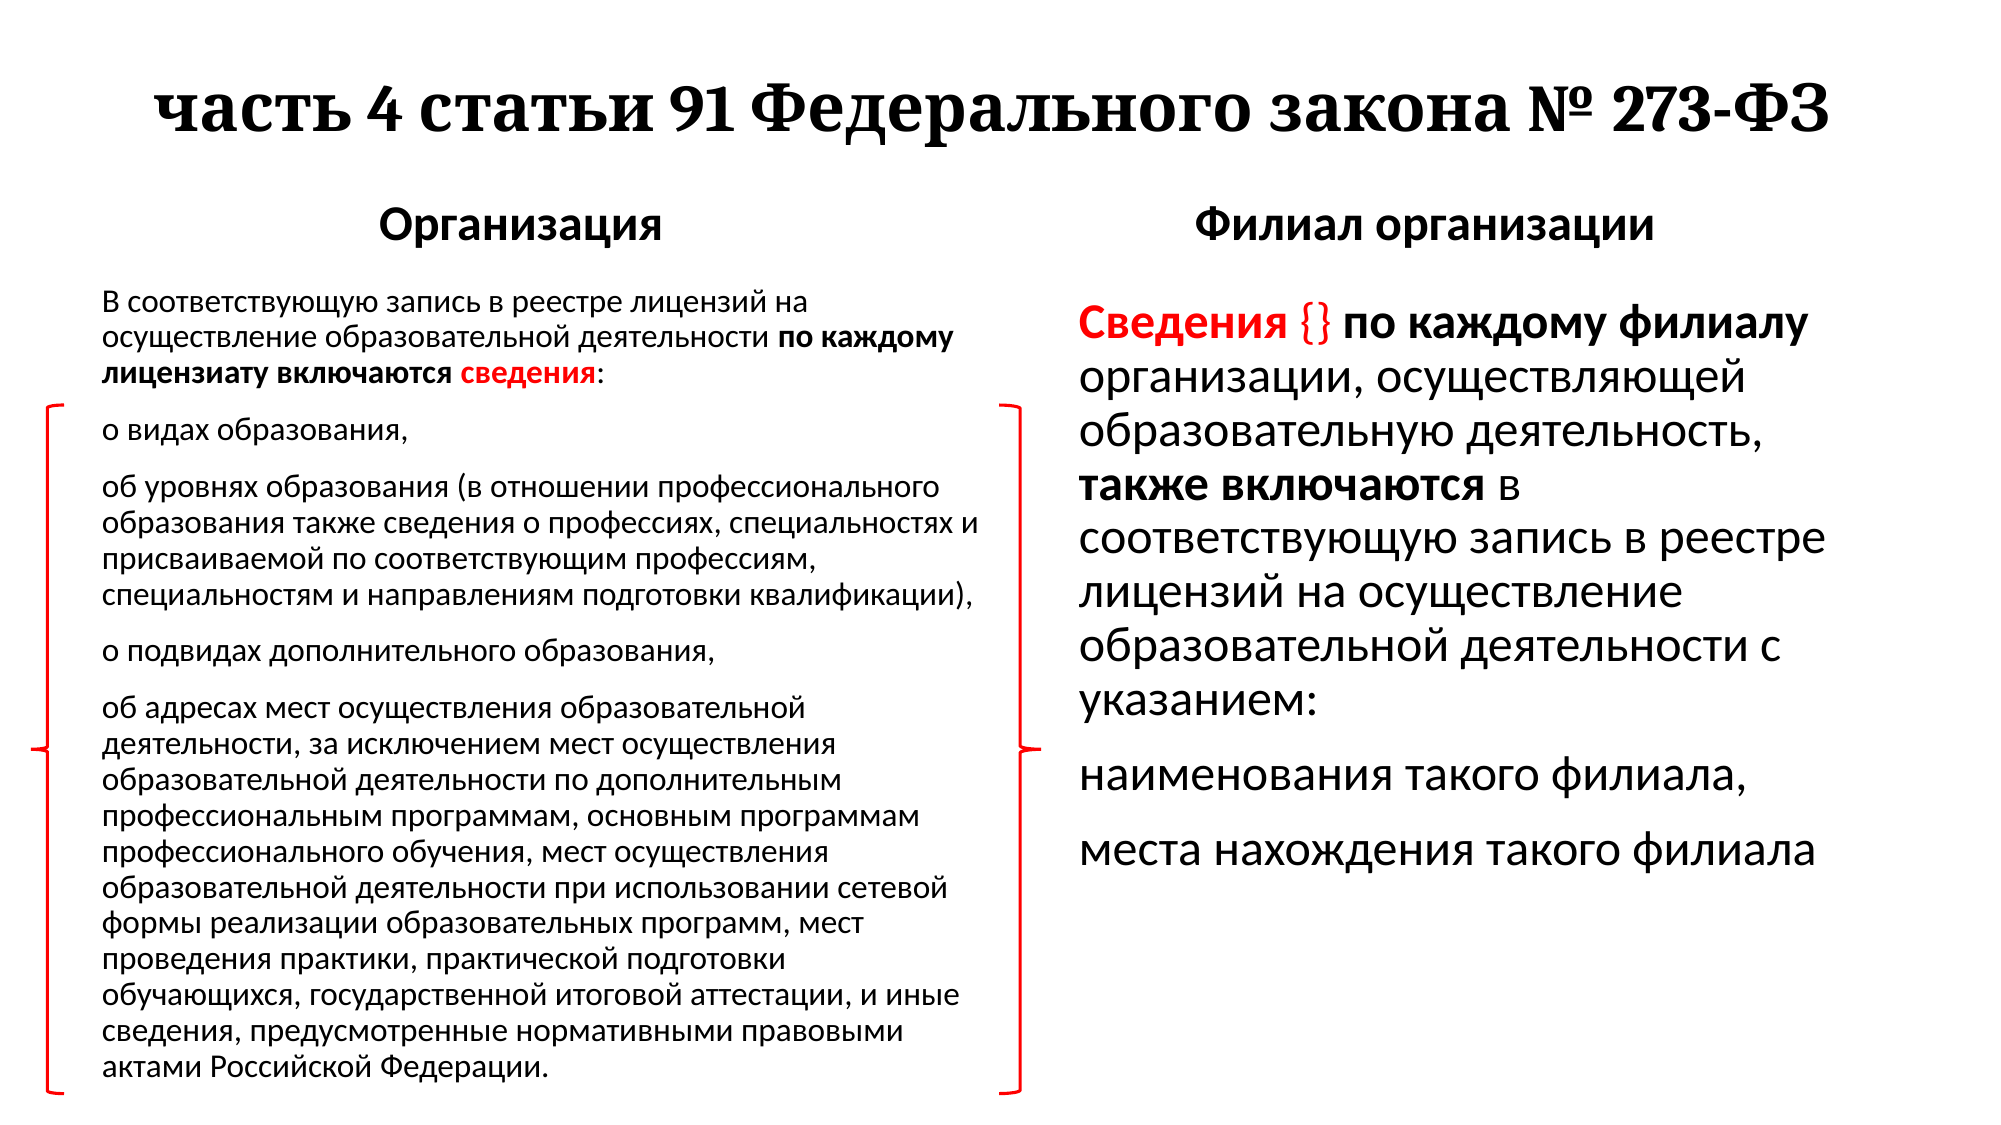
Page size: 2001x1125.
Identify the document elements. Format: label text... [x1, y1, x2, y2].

title часть 4 статьи 91 Федерального закона № 273-ФЗ [137, 59, 1863, 161]
list В соответствующую запись в реестре лицензий на осуществление образовательной деятельности по каждому лицензиату включаются сведения: о видах образования, об уровнях образования (в отношении профессионального образования также сведения о профессиях, специальностях и присваиваемой по соответствующим профессиям, специальностям и направлениям подготовки квалификации), о подвидах дополнительного образования, об адресах мест осуществления образовательной деятельности, за исключением мест осуществления образовательной деятельности по дополнительным профессиональным программам, основным программам профессионального обучения, мест осуществления образовательной деятельности при использовании сетевой формы реализации образовательных программ, мест проведения практики, практической подготовки обучающихся, государственной итоговой аттестации, и иные сведения, предусмотренные нормативными правовыми актами Российской Федерации. [86, 275, 1001, 1083]
list Сведения {} по каждому филиалу организации, осуществляющей образовательную деятельность, также включаются в соответствующую запись в реестре лицензий на осуществление образовательной деятельности с указанием: наименования такого филиала, места нахождения такого филиала [1063, 287, 1875, 1094]
list Филиал организации [1000, 177, 1851, 259]
text_box [999, 403, 1042, 1096]
text_box [30, 403, 65, 1096]
list Организация [98, 177, 945, 259]
